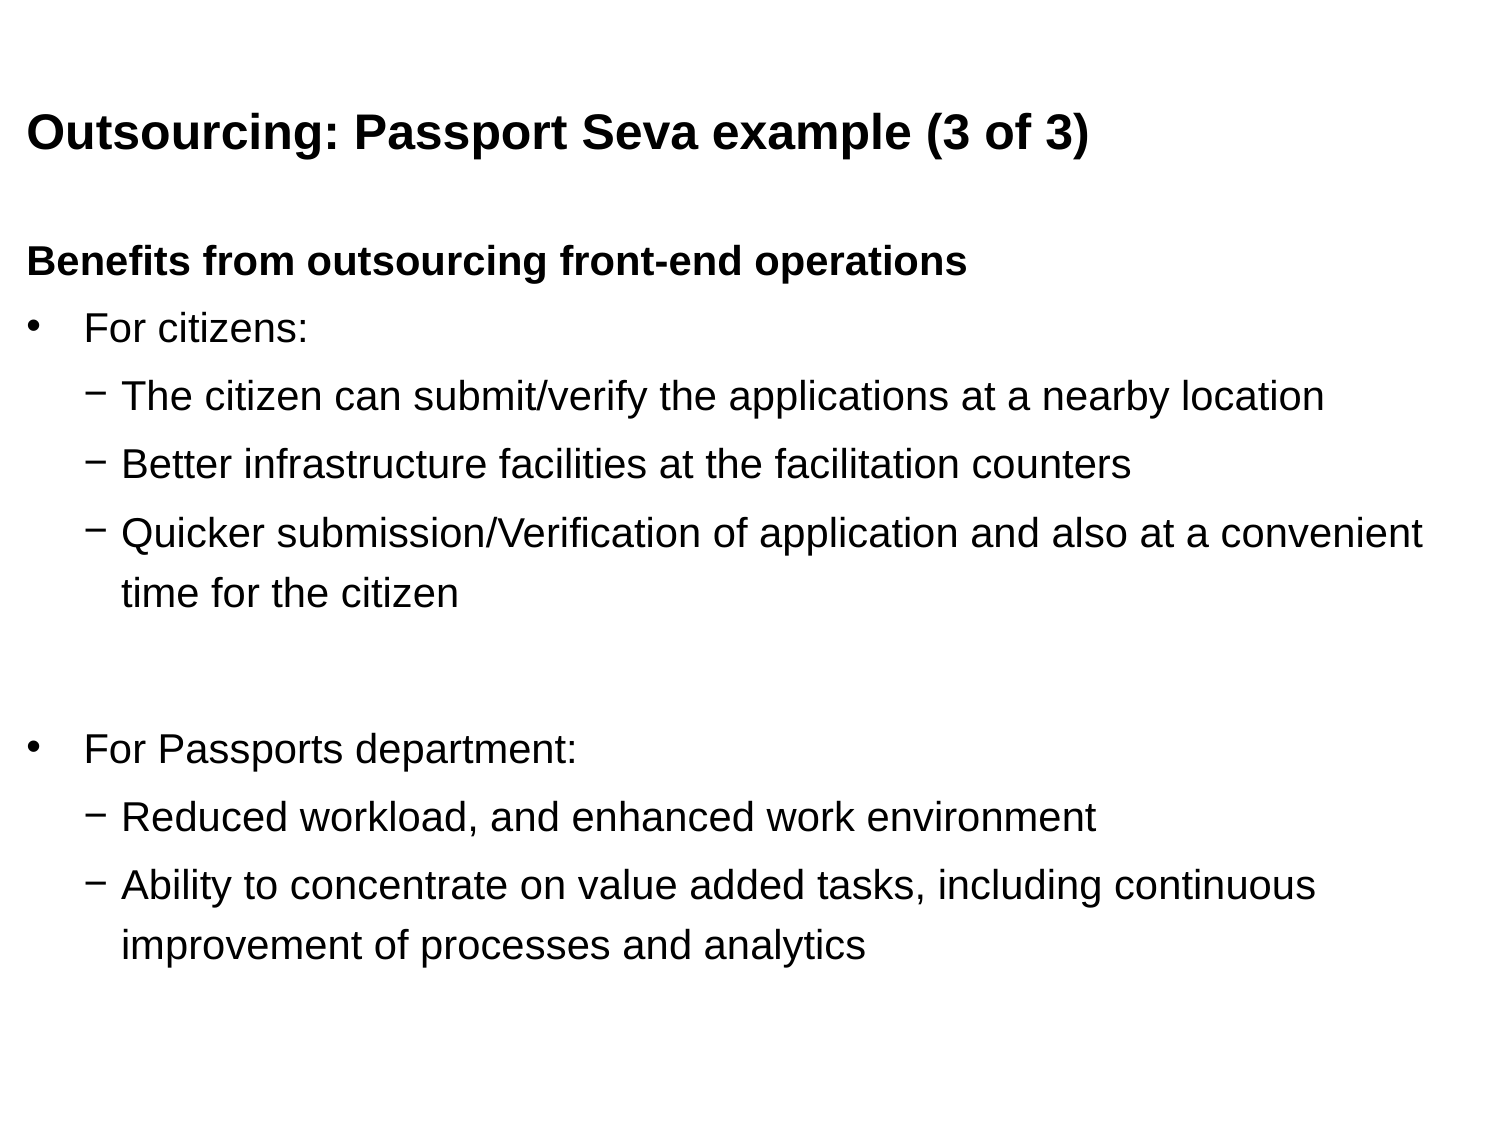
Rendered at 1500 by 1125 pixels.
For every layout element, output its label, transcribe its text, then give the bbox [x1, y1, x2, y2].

title Outsourcing: Passport Seva example (3 of 3) [26, 99, 1472, 224]
list Benefits from outsourcing front-end operations For citizens: The citizen can submit/verify the applications at a nearby location Better infrastructure facilities at the facilitation counters Quicker submission/Verification of application and also at a convenient time for the citizen For Passports department: Reduced workload, and enhanced work environment Ability to concentrate on value added tasks, including continuous improvement of processes and analytics [26, 223, 1437, 1041]
